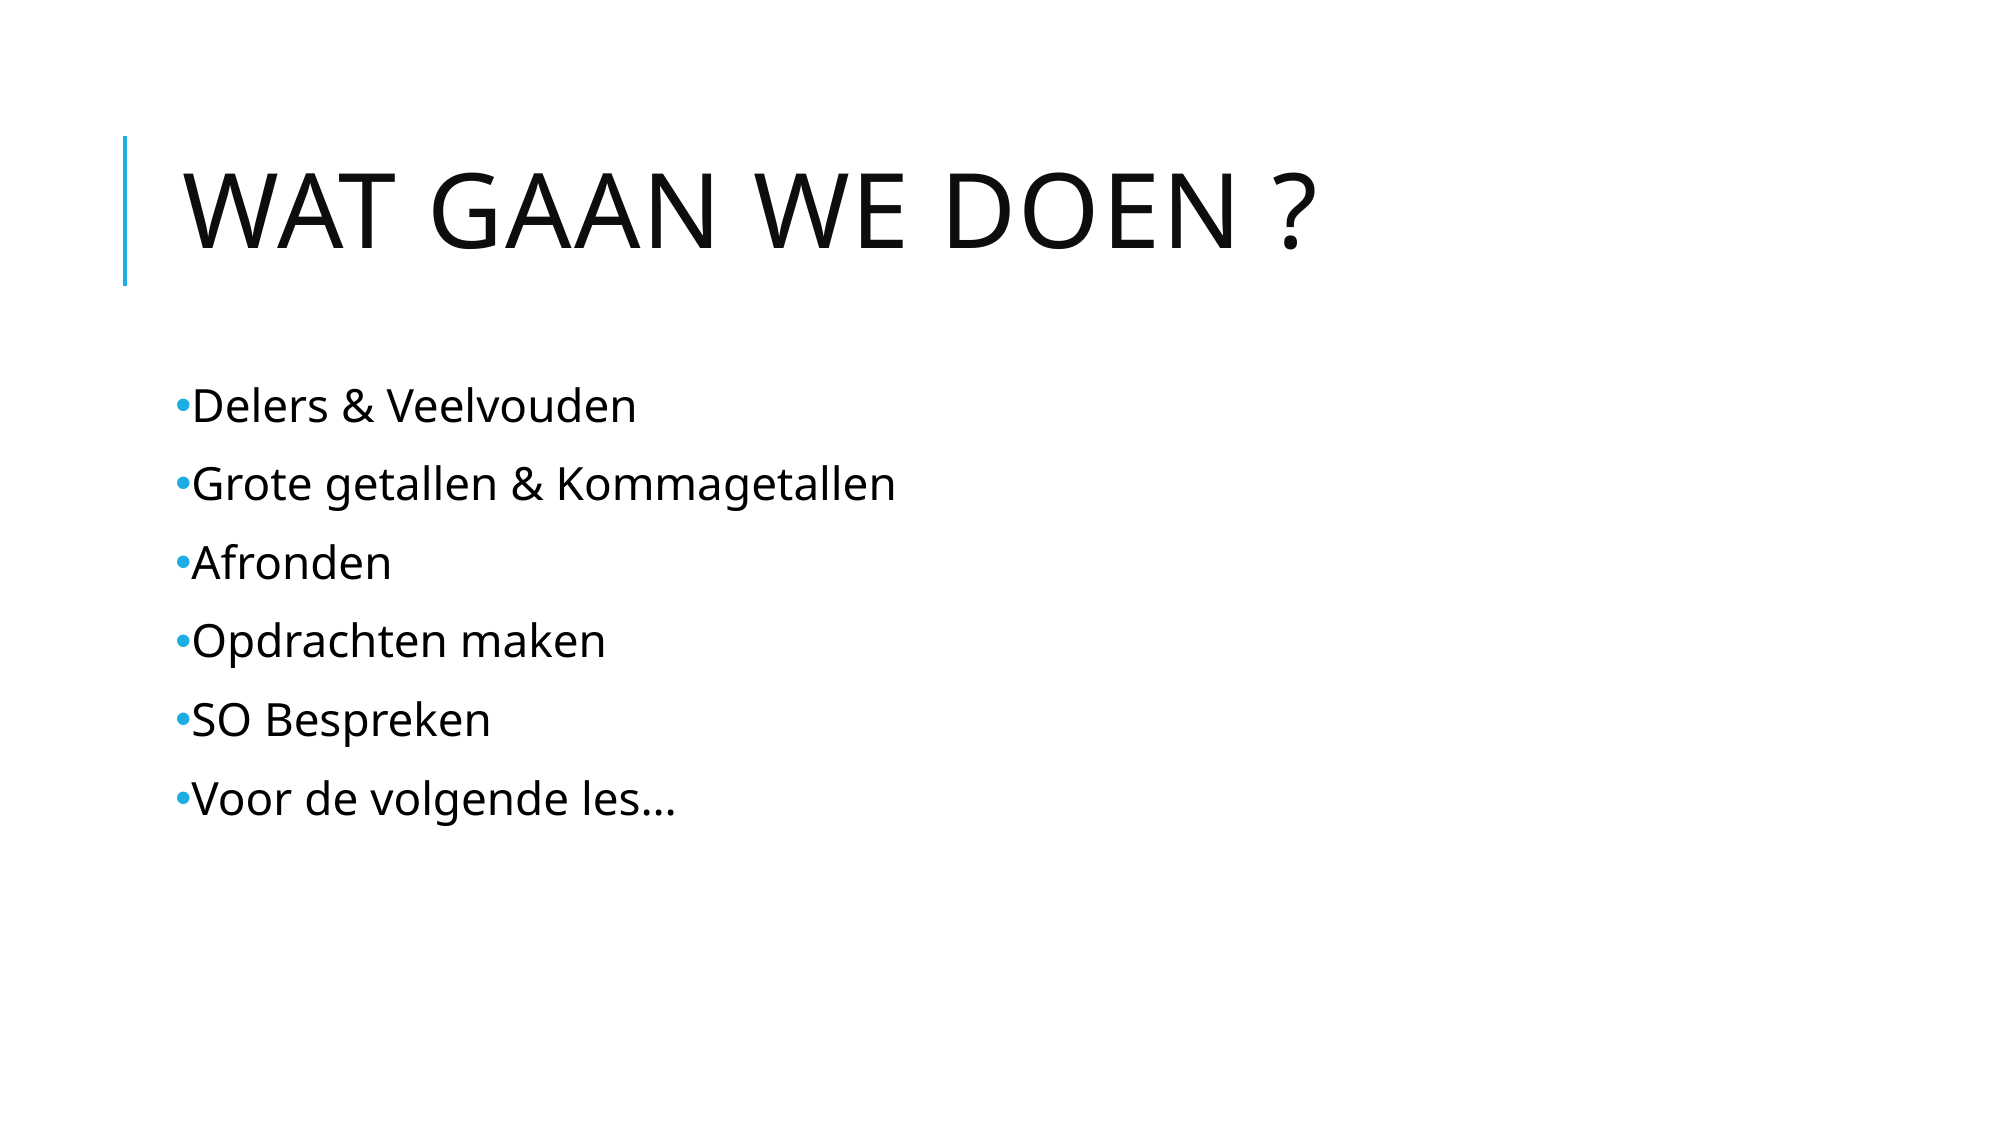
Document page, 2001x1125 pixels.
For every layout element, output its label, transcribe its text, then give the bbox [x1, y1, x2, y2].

list Delers & Veelvouden Grote getallen & Kommagetallen Afronden Opdrachten maken SO Bespreken Voor de volgende les… [168, 375, 1763, 1035]
title Wat gaan we doen ? [168, 96, 1763, 342]
